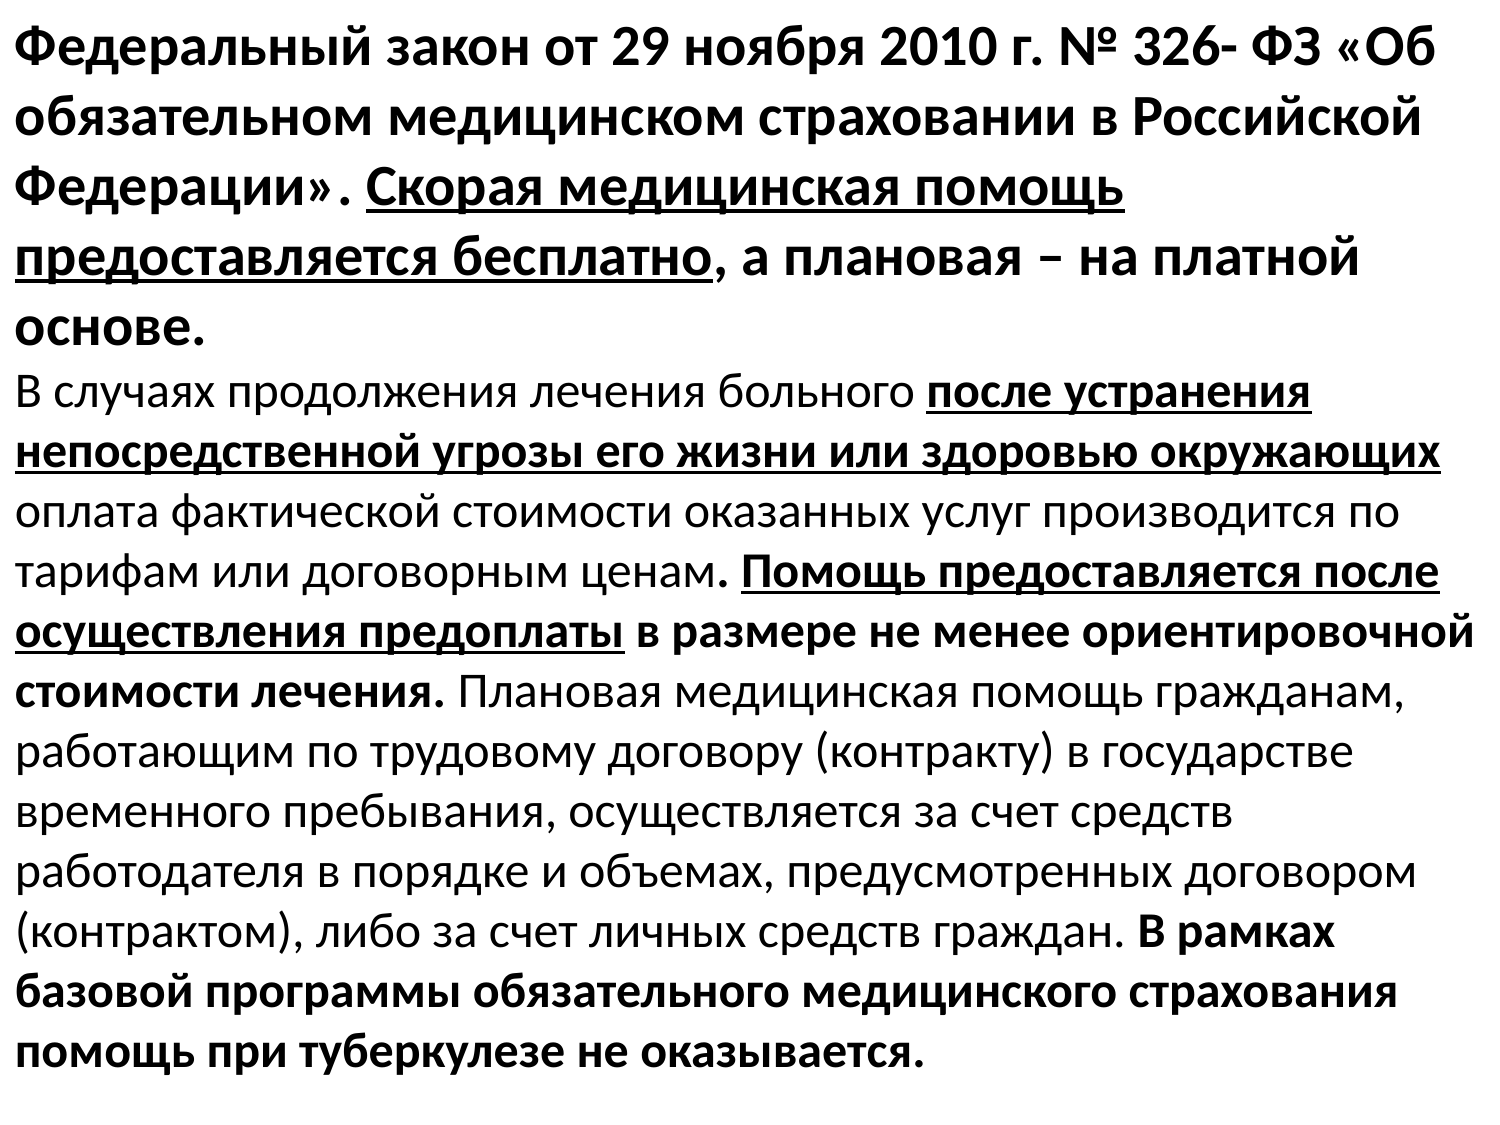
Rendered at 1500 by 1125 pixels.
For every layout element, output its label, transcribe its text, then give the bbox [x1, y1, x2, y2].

text_box Федеральный закон от 29 ноября 2010 г. № 326- ФЗ «Об обязательном медицинском страховании в Российской Федерации». Скорая медицинская помощь предоставляется бесплатно, а плановая – на платной основе. В случаях продолжения лечения больного после устранения непосредственной угрозы его жизни или здоровью окружающих оплата фактической стоимости оказанных услуг производится по тарифам или договорным ценам. Помощь предоставляется после осуществления предоплаты в размере не менее ориентировочной стоимости лечения. Плановая медицинская помощь гражданам, работающим по трудовому договору (контракту) в государстве временного пребывания, осуществляется за счет средств работодателя в порядке и объемах, предусмотренных договором (контрактом), либо за счет личных средств граждан. В рамках базовой программы обязательного медицинского страхования помощь при туберкулезе не оказывается. [0, 0, 1500, 1125]
